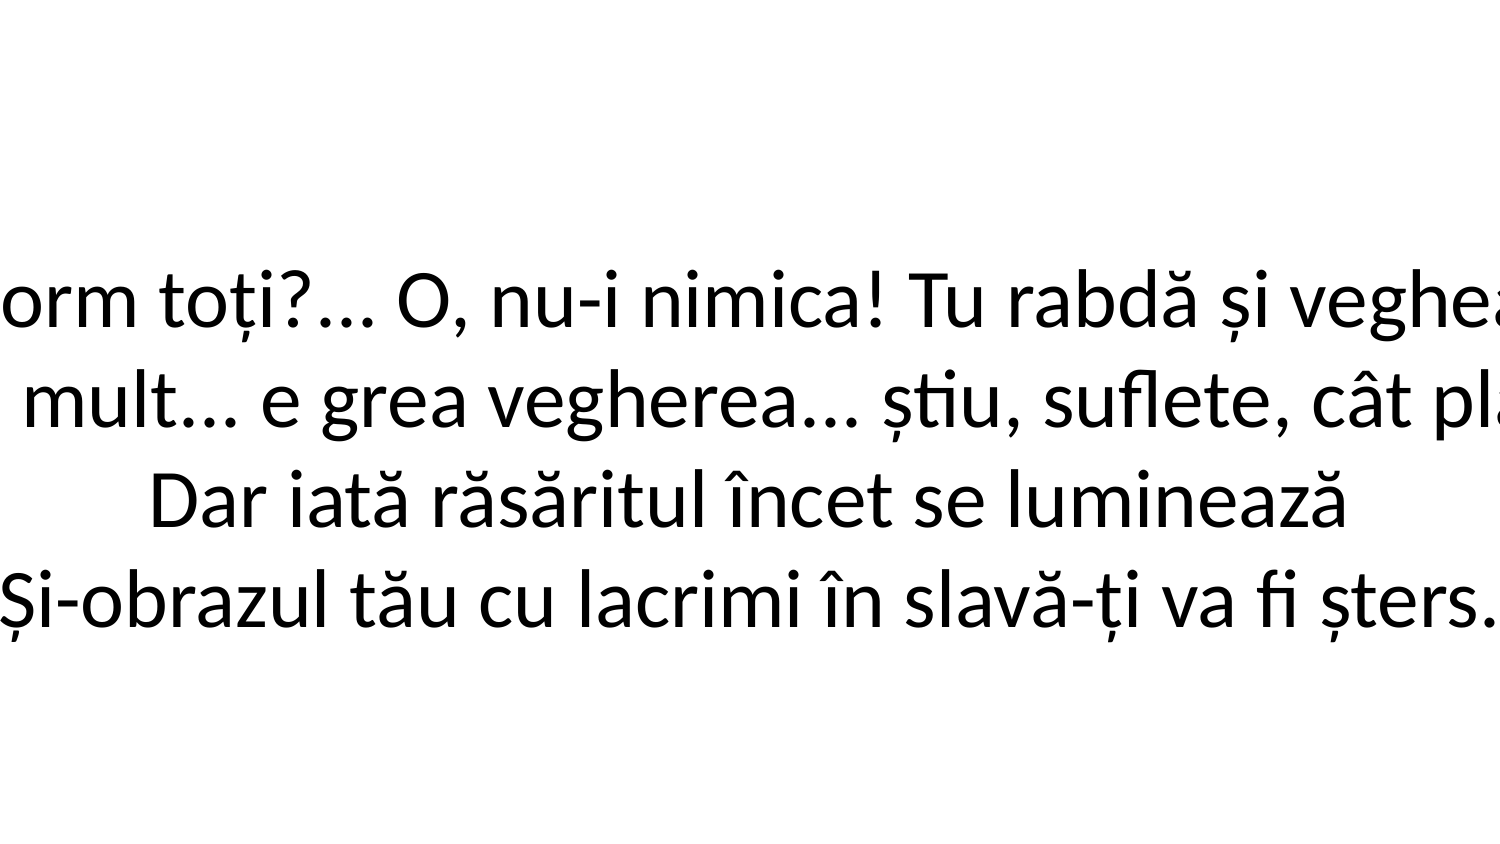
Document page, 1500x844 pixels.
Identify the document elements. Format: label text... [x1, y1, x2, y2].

text_box 7. Dorm toți?... O, nu-i nimica! Tu rabdă și veghează! Plângi mult... e grea vegherea... știu, suflete, cât plângi... Dar iată răsăritul încet se luminează Și-obrazul tău cu lacrimi în slavă-ți va fi șters. [0, 192, 1500, 652]
